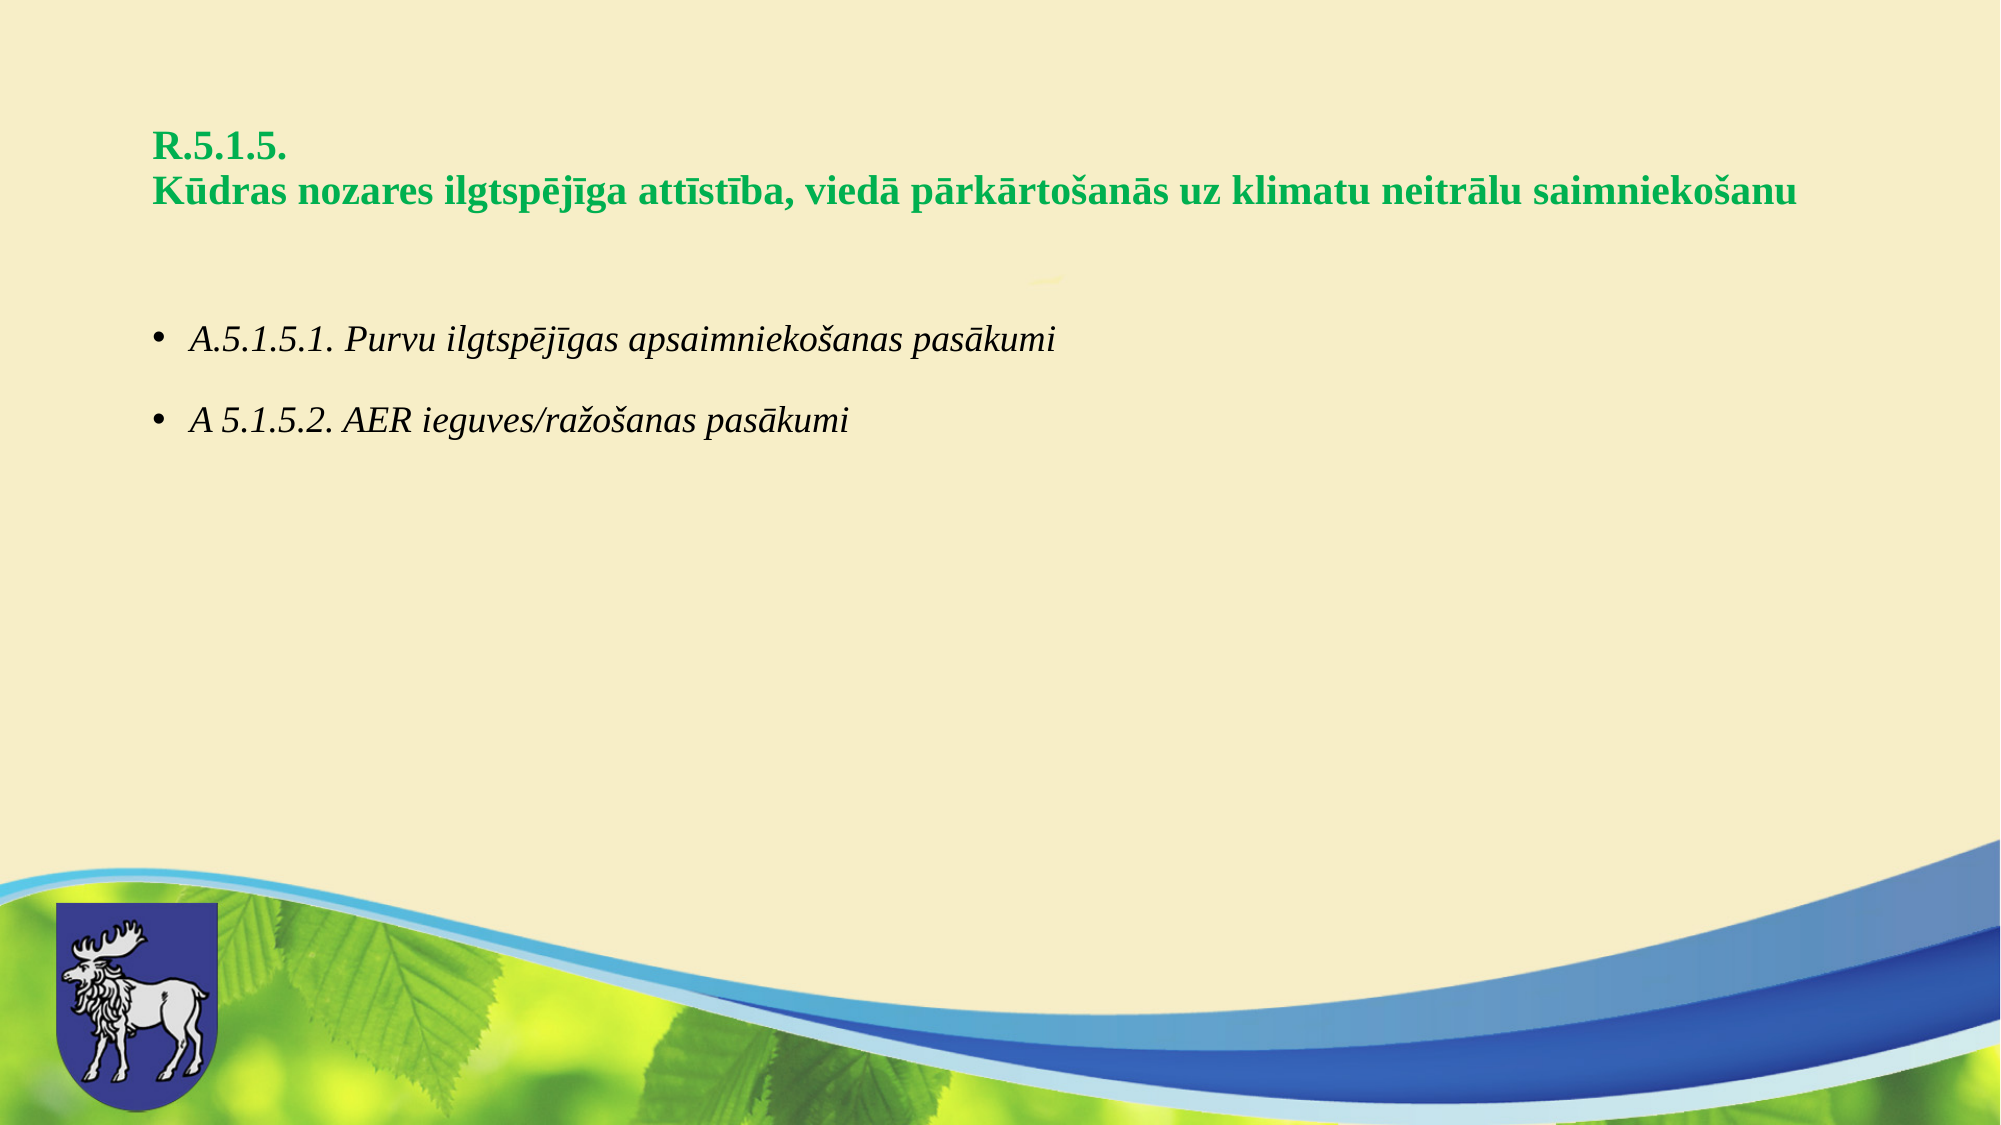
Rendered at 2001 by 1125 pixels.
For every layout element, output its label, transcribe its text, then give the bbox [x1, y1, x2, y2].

list A.5.1.5.1. Purvu ilgtspējīgas apsaimniekošanas pasākumi A 5.1.5.2. AER ieguves/ražošanas pasākumi [137, 299, 1863, 1014]
title R.5.1.5. Kūdras nozares ilgtspējīga attīstība, viedā pārkārtošanās uz klimatu neitrālu saimniekošanu [137, 59, 1863, 278]
picture [0, 0, 2001, 1125]
